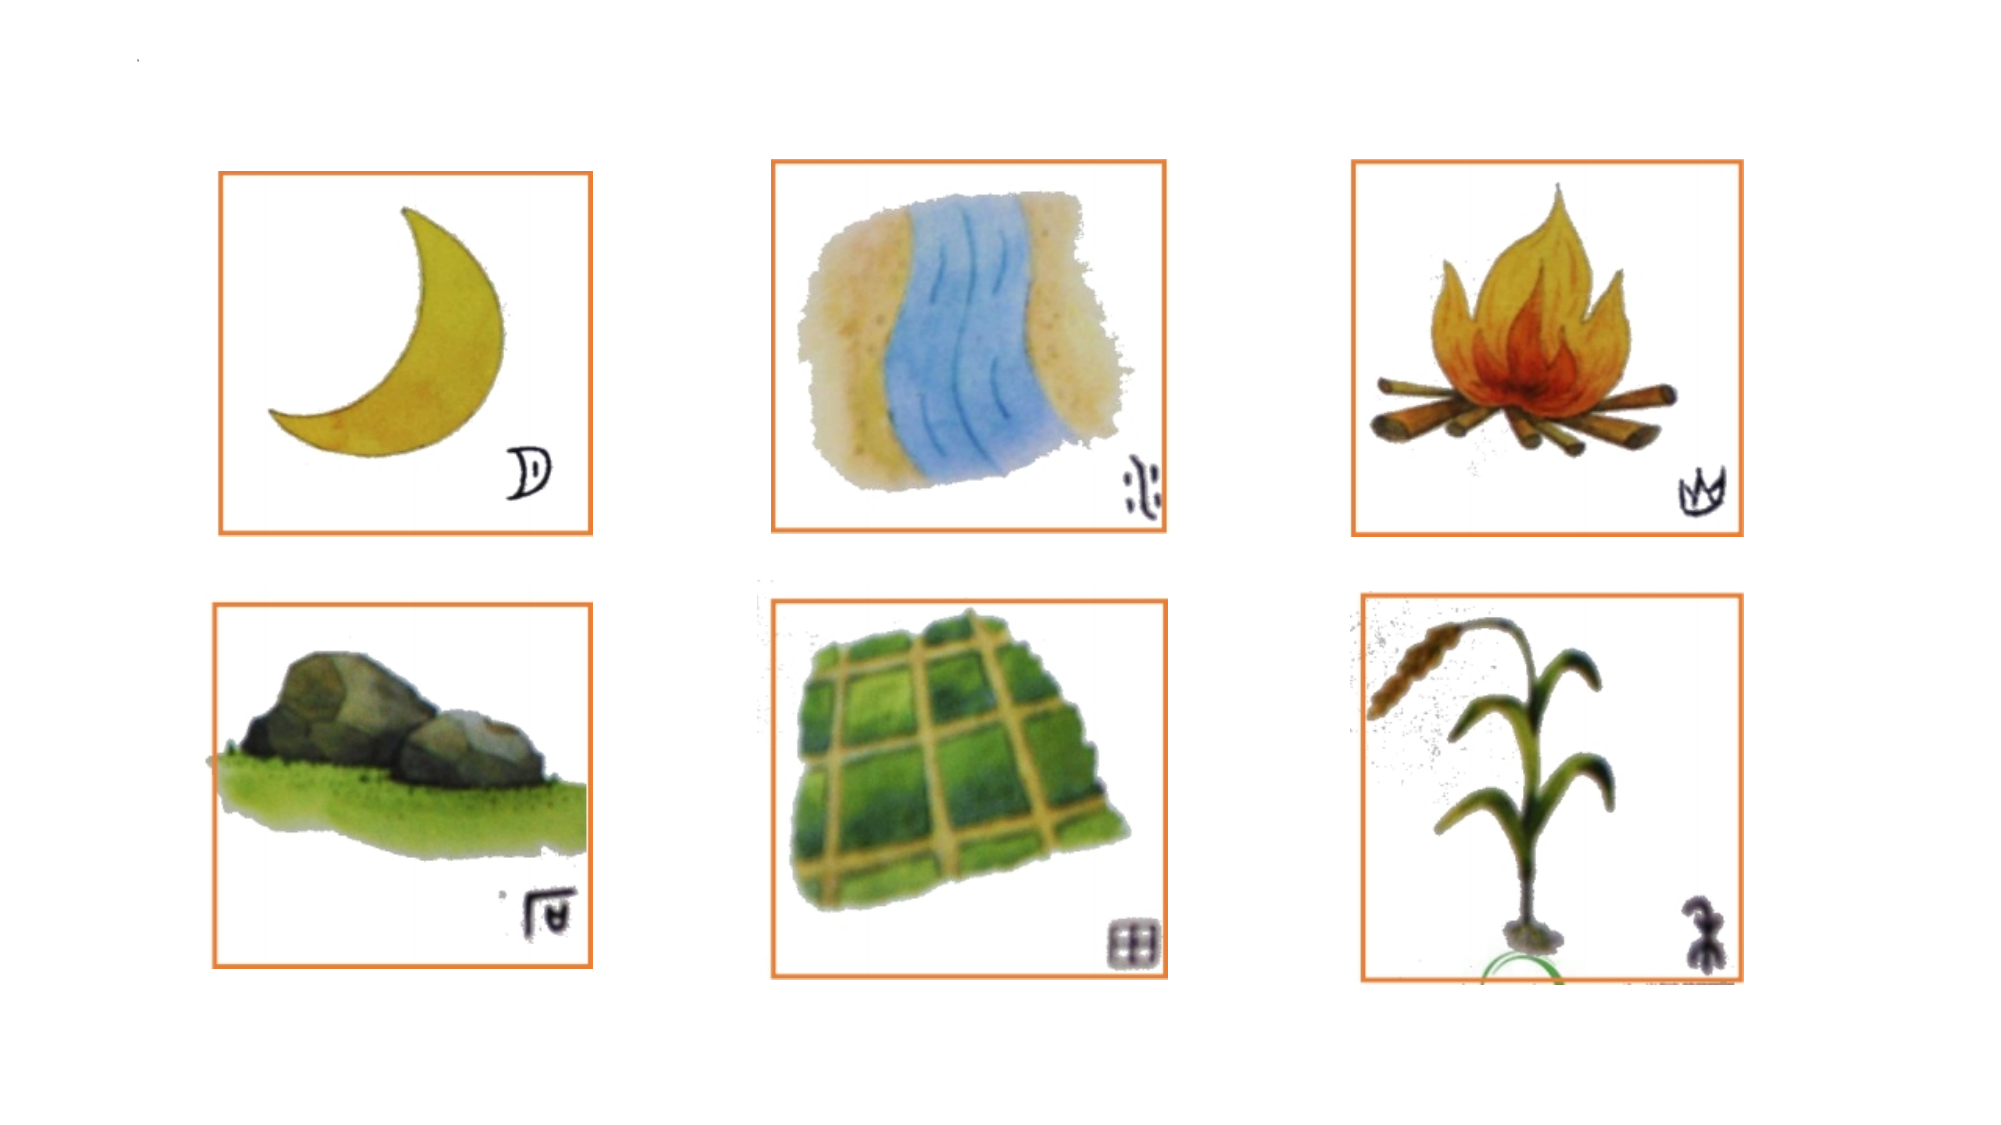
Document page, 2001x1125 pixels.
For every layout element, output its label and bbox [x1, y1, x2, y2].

picture [194, 587, 593, 970]
picture [216, 171, 593, 537]
picture [756, 580, 1168, 980]
picture [1349, 590, 1744, 985]
picture [771, 159, 1170, 534]
picture [1341, 159, 1744, 537]
